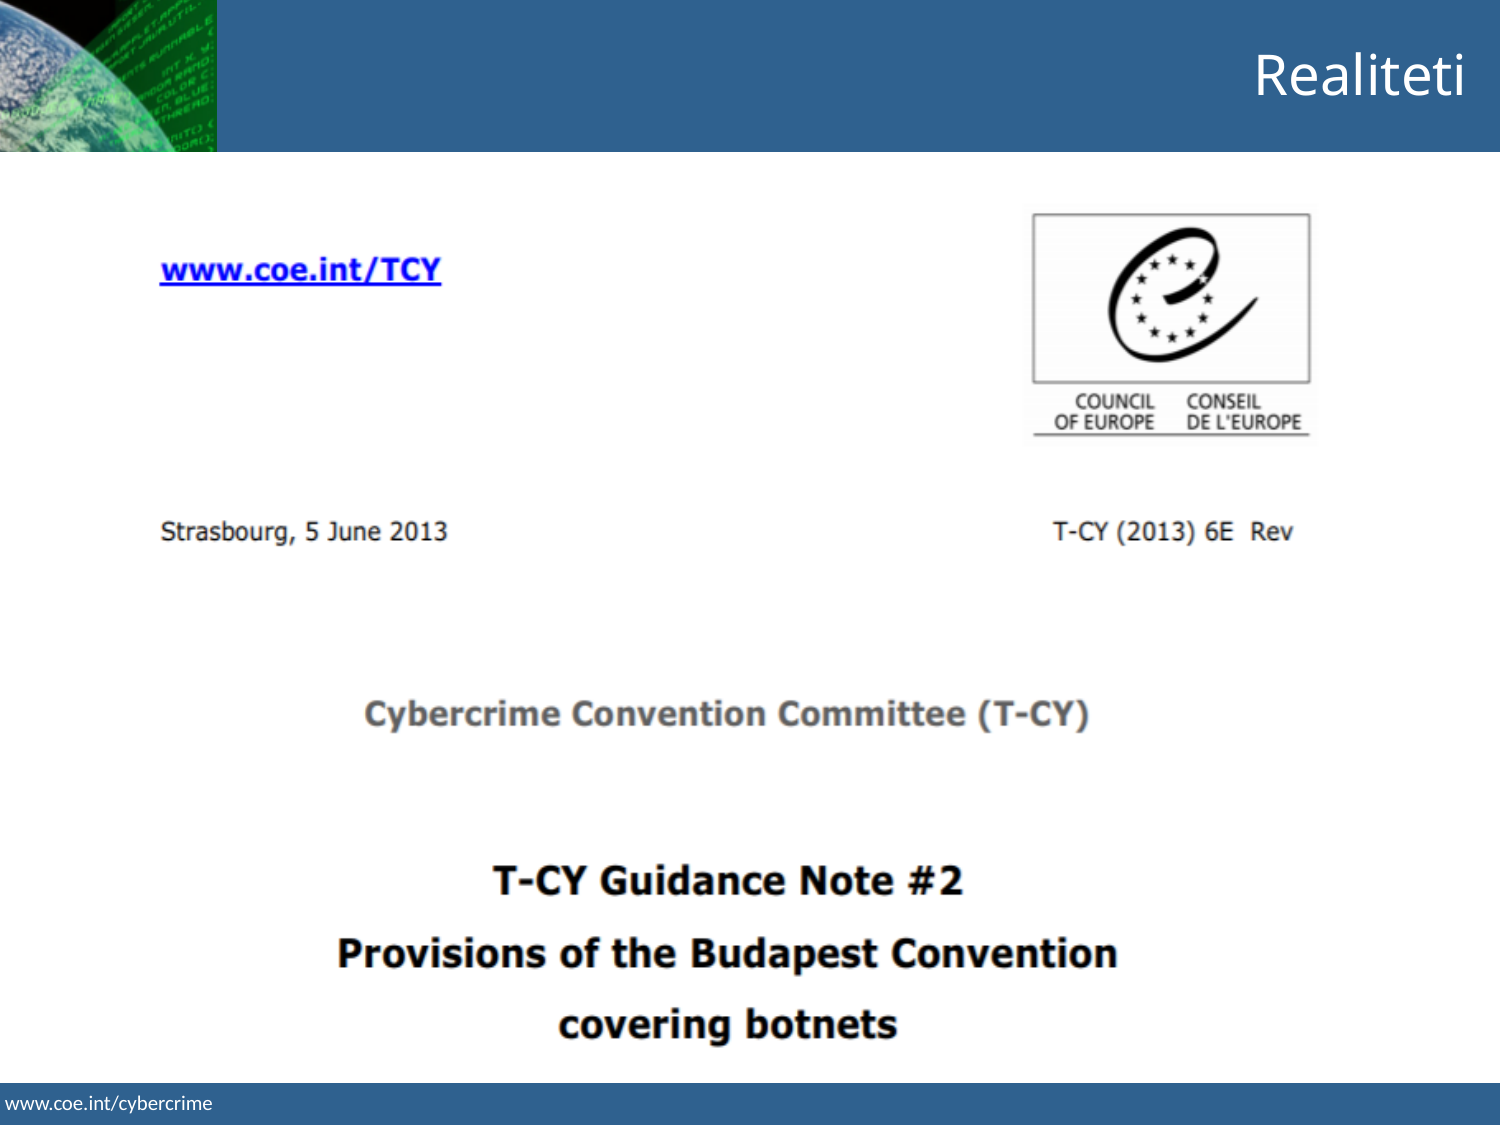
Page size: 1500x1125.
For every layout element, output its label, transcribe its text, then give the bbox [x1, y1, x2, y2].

text_box Realiteti [230, 31, 1483, 114]
picture [0, 0, 1500, 1083]
